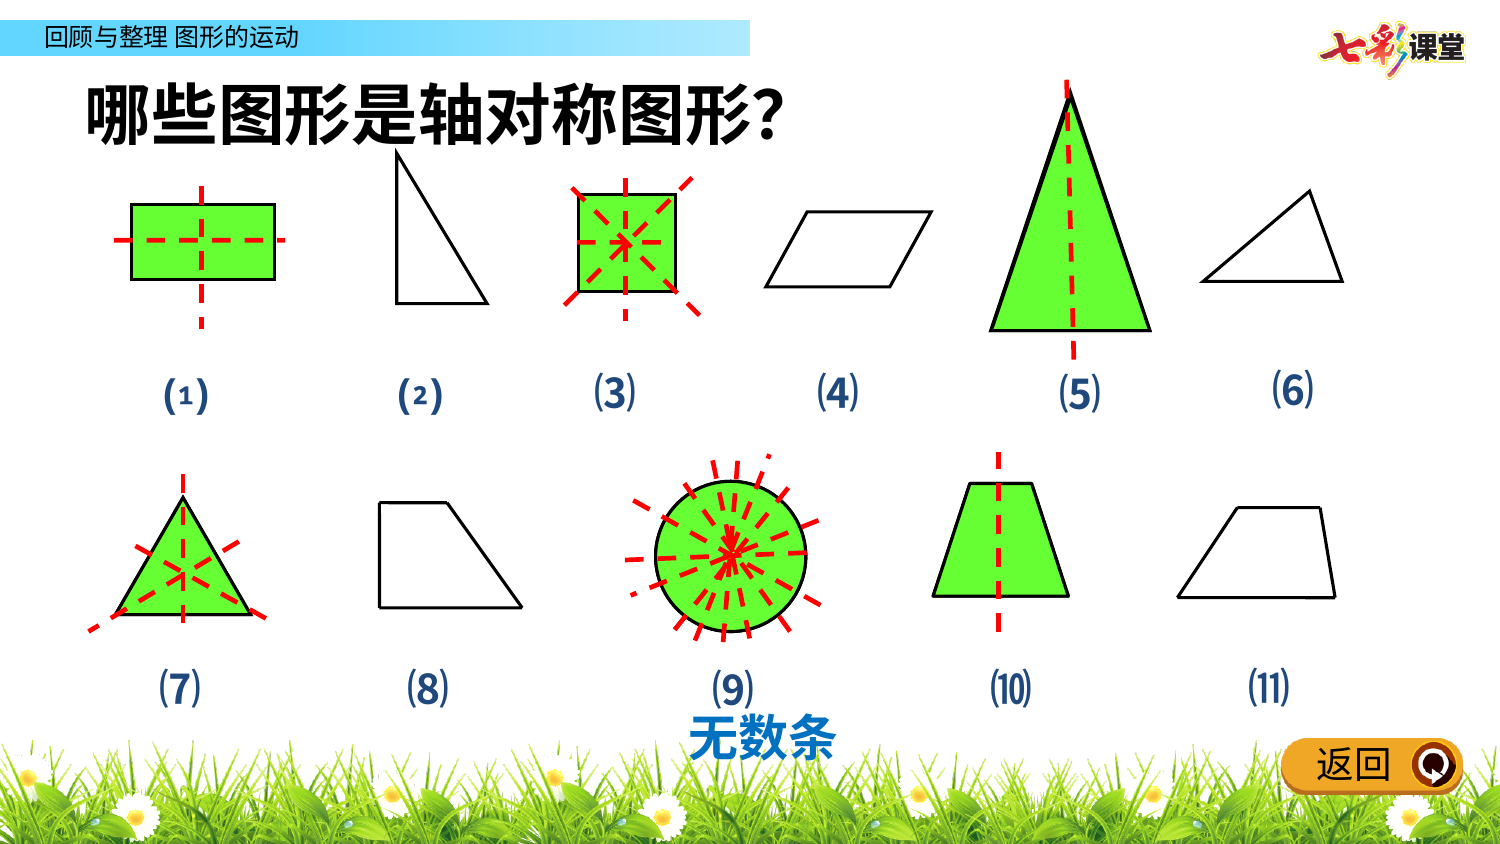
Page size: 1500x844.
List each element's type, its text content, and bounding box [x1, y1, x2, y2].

text_box ⑷ [802, 359, 849, 425]
text_box 哪些图形是轴对称图形？ [69, 25, 834, 161]
text_box ⑶ [579, 359, 626, 425]
text_box [1203, 191, 1343, 282]
text_box [765, 211, 932, 287]
text_box [655, 481, 806, 632]
text_box ⑽ [975, 655, 1022, 721]
text_box ⑸ [1045, 360, 1092, 426]
picture [1316, 20, 1468, 80]
text_box ⑾ [1234, 654, 1281, 720]
text_box ⑼ [697, 656, 744, 722]
text_box 无数条 [673, 698, 865, 774]
text_box [131, 204, 275, 280]
picture [0, 740, 1500, 844]
text_box [578, 194, 676, 292]
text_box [1177, 507, 1336, 598]
text_box ⑴ [146, 359, 193, 425]
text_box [379, 502, 523, 609]
text_box ⑹ [1258, 356, 1305, 422]
text_box [991, 97, 1150, 331]
text_box [115, 497, 251, 615]
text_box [1281, 733, 1464, 795]
text_box ⑺ [144, 655, 191, 721]
text_box [933, 483, 1069, 597]
text_box [396, 153, 488, 304]
text_box [999, 91, 1118, 304]
text_box ⑻ [393, 655, 439, 721]
text_box ⑵ [380, 359, 427, 425]
